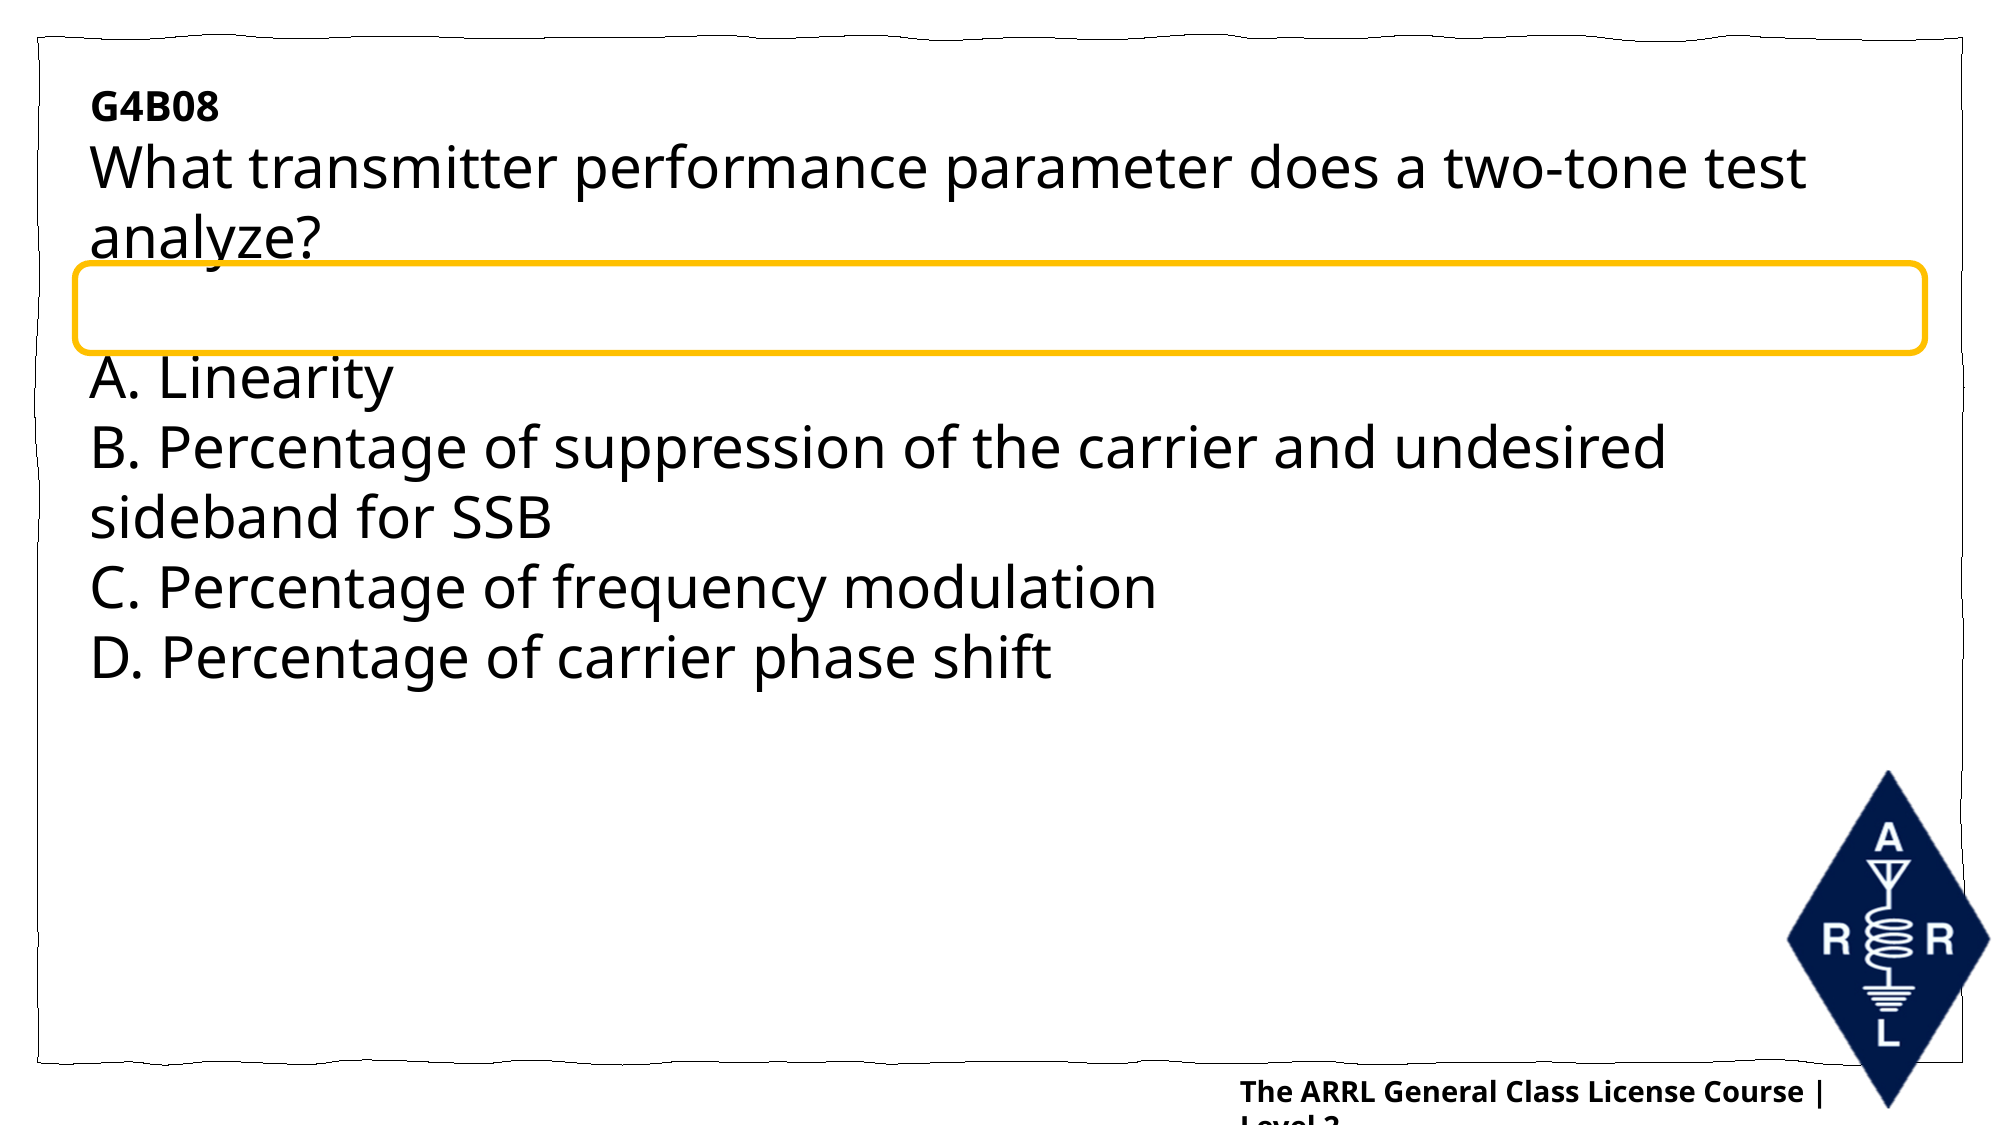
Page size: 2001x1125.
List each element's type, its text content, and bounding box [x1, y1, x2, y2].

text_box G4B08 What transmitter performance parameter does a two-tone test analyze? A. Linearity B. Percentage of suppression of the carrier and undesired sideband for SSB C. Percentage of frequency modulation D. Percentage of carrier phase shift [75, 346, 1850, 698]
text_box [73, 262, 1927, 355]
text_box G4B08 What transmitter performance parameter does a two-tone test analyze? A. Linearity B. Percentage of suppression of the carrier and undesired sideband for SSB C. Percentage of frequency modulation D. Percentage of carrier phase shift [75, 72, 1850, 270]
picture [1773, 752, 1999, 1125]
